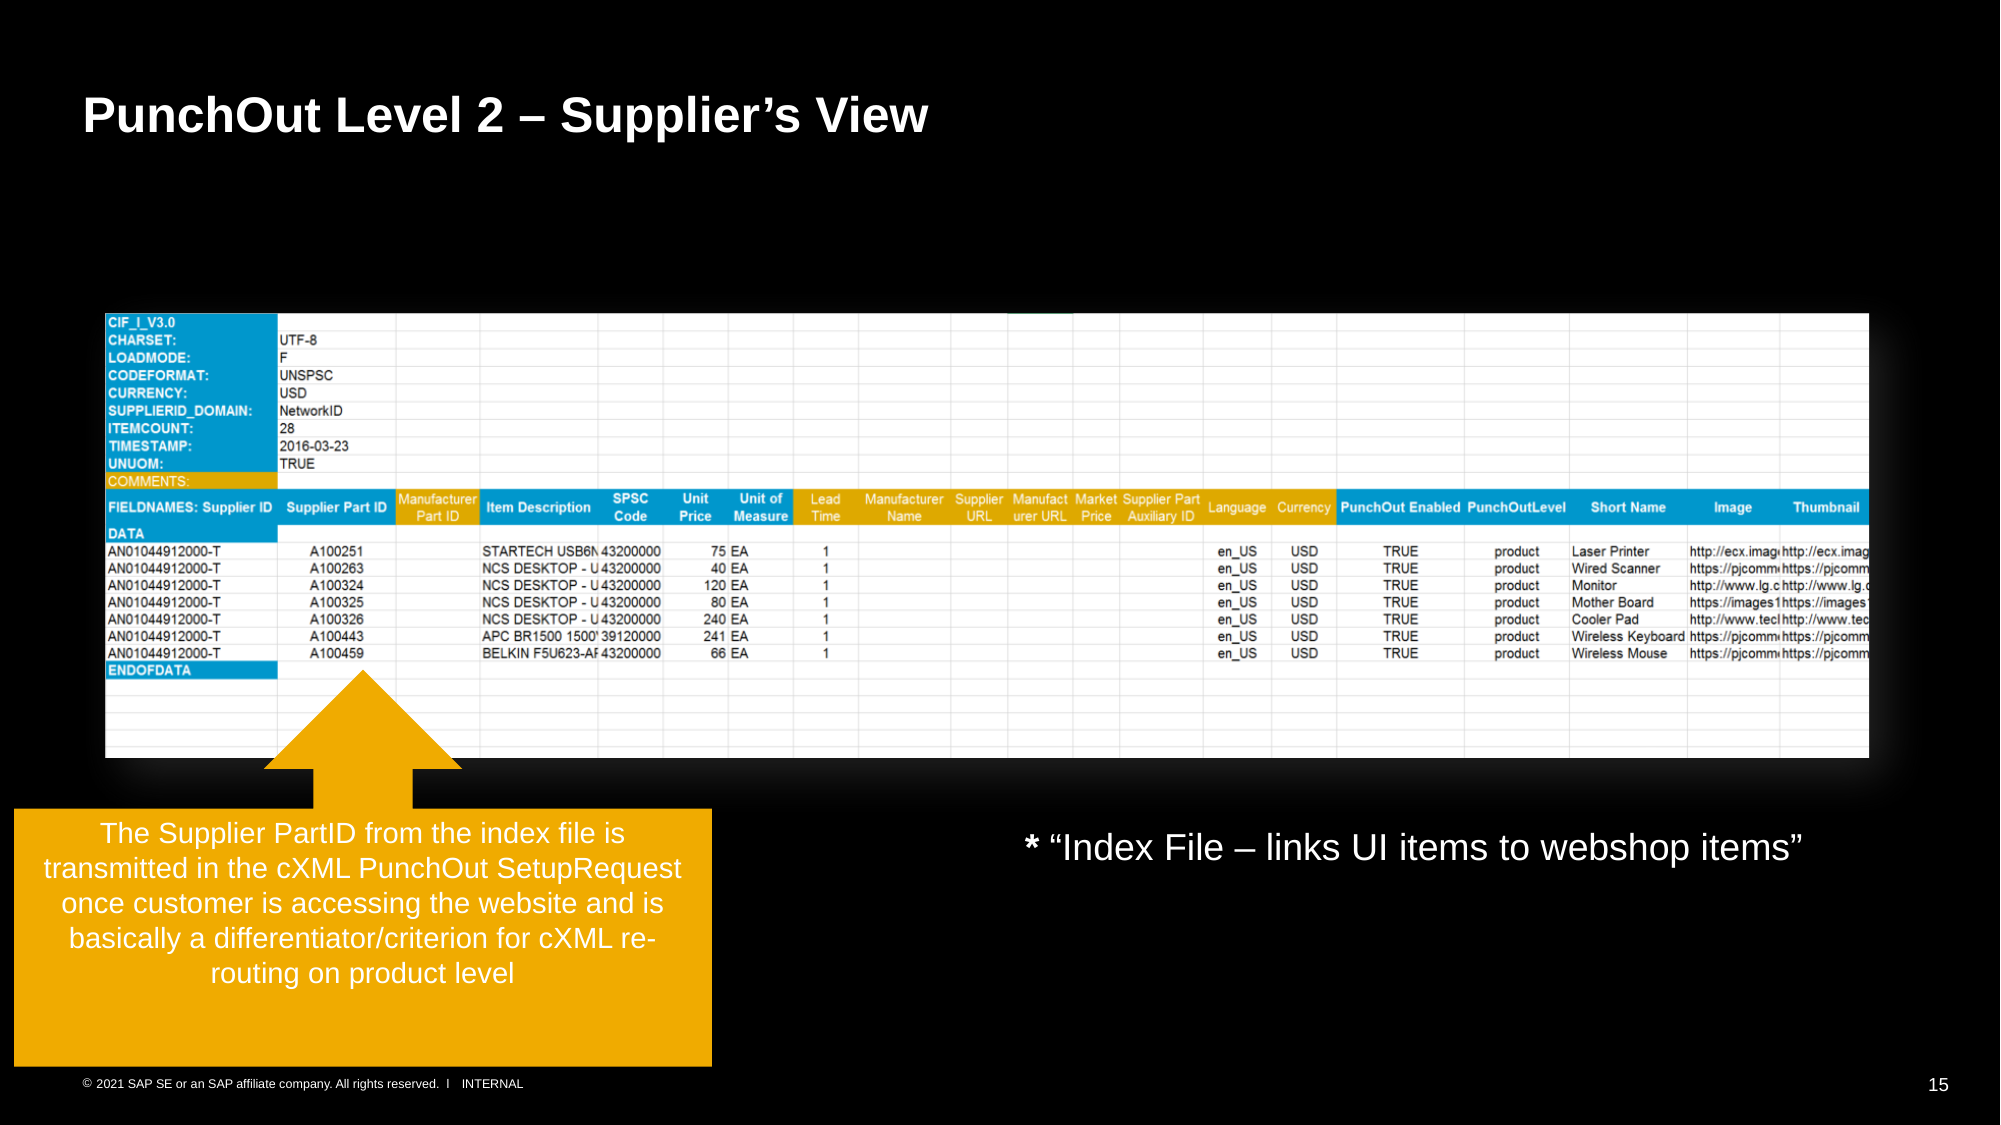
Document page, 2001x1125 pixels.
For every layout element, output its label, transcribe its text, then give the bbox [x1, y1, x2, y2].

picture [109, 458, 158, 468]
picture [1592, 502, 1626, 512]
picture [175, 388, 182, 398]
picture [117, 352, 166, 362]
picture [109, 318, 116, 327]
picture [109, 353, 116, 362]
picture [166, 352, 185, 362]
picture [166, 388, 173, 398]
picture [119, 371, 195, 380]
picture [148, 318, 163, 327]
picture [104, 313, 1870, 758]
picture [119, 318, 128, 327]
title PunchOut Level 2 – Supplier’s View [82, 82, 1918, 144]
picture [109, 335, 116, 345]
picture [109, 424, 148, 433]
picture [169, 318, 175, 327]
picture [1715, 502, 1751, 515]
picture [159, 441, 191, 451]
picture [1469, 502, 1565, 512]
picture [151, 441, 158, 451]
picture [110, 441, 149, 451]
text_box The Supplier PartID from the index file is transmitted in the cXML PunchOut SetupRequest once customer is accessing the website and is basically a differentiator/criterion for cXML re-routing on product level [14, 770, 712, 1067]
picture [119, 335, 162, 345]
picture [198, 371, 205, 380]
picture [195, 405, 247, 415]
picture [109, 405, 186, 415]
picture [1631, 502, 1665, 512]
picture [119, 388, 163, 398]
picture [109, 388, 116, 398]
picture [165, 335, 172, 344]
picture [1410, 502, 1460, 512]
picture [151, 424, 179, 433]
text_box * “Index File – links UI items to webshop items” [1024, 822, 1869, 868]
picture [1342, 502, 1404, 512]
picture [1794, 502, 1808, 512]
picture [109, 371, 116, 380]
picture [1811, 502, 1859, 512]
picture [182, 424, 189, 433]
